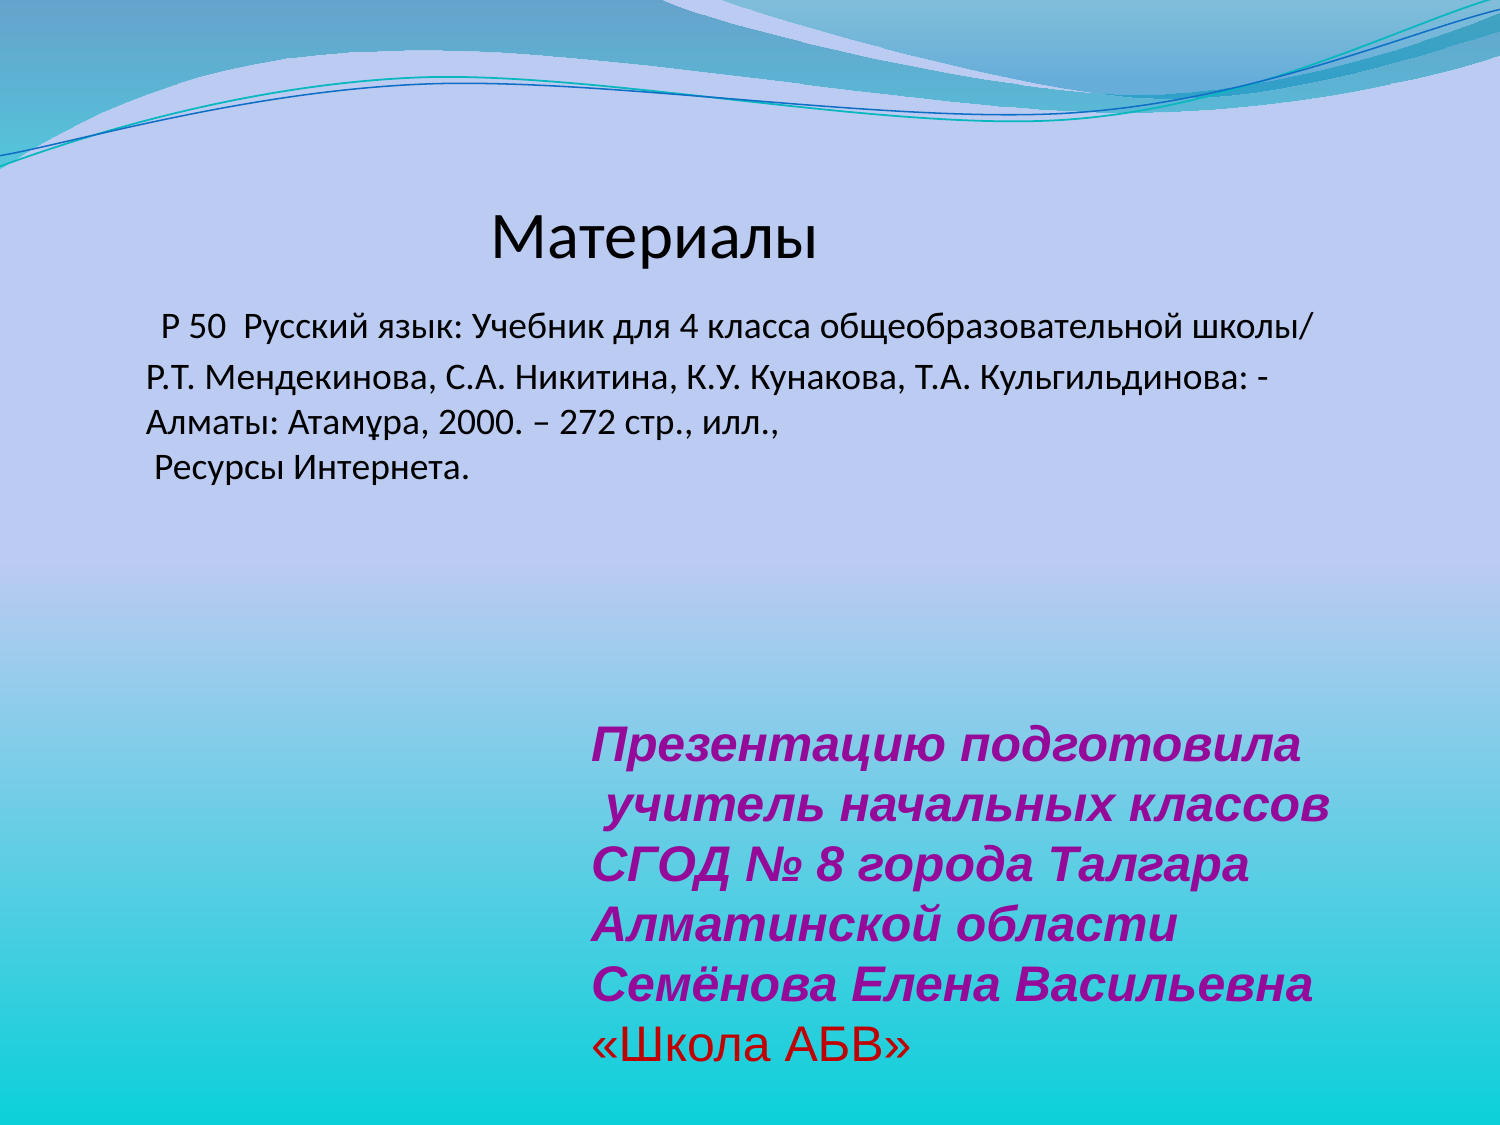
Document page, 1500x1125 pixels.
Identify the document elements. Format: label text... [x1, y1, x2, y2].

text_box Материалы Р 50 Русский язык: Учебник для 4 класса общеобразовательной школы/ Р.Т. Мендекинова, С.А. Никитина, К.У. Кунакова, Т.А. Кульгильдинова: - Алматы: Атамұра, 2000. – 272 стр., илл., Ресурсы Интернета. [130, 184, 1330, 495]
text_box Презентацию подготовила учитель начальных классов СГОД № 8 города Талгара Алматинской области Семёнова Елена Васильевна «Школа АБВ» [576, 704, 1346, 1125]
